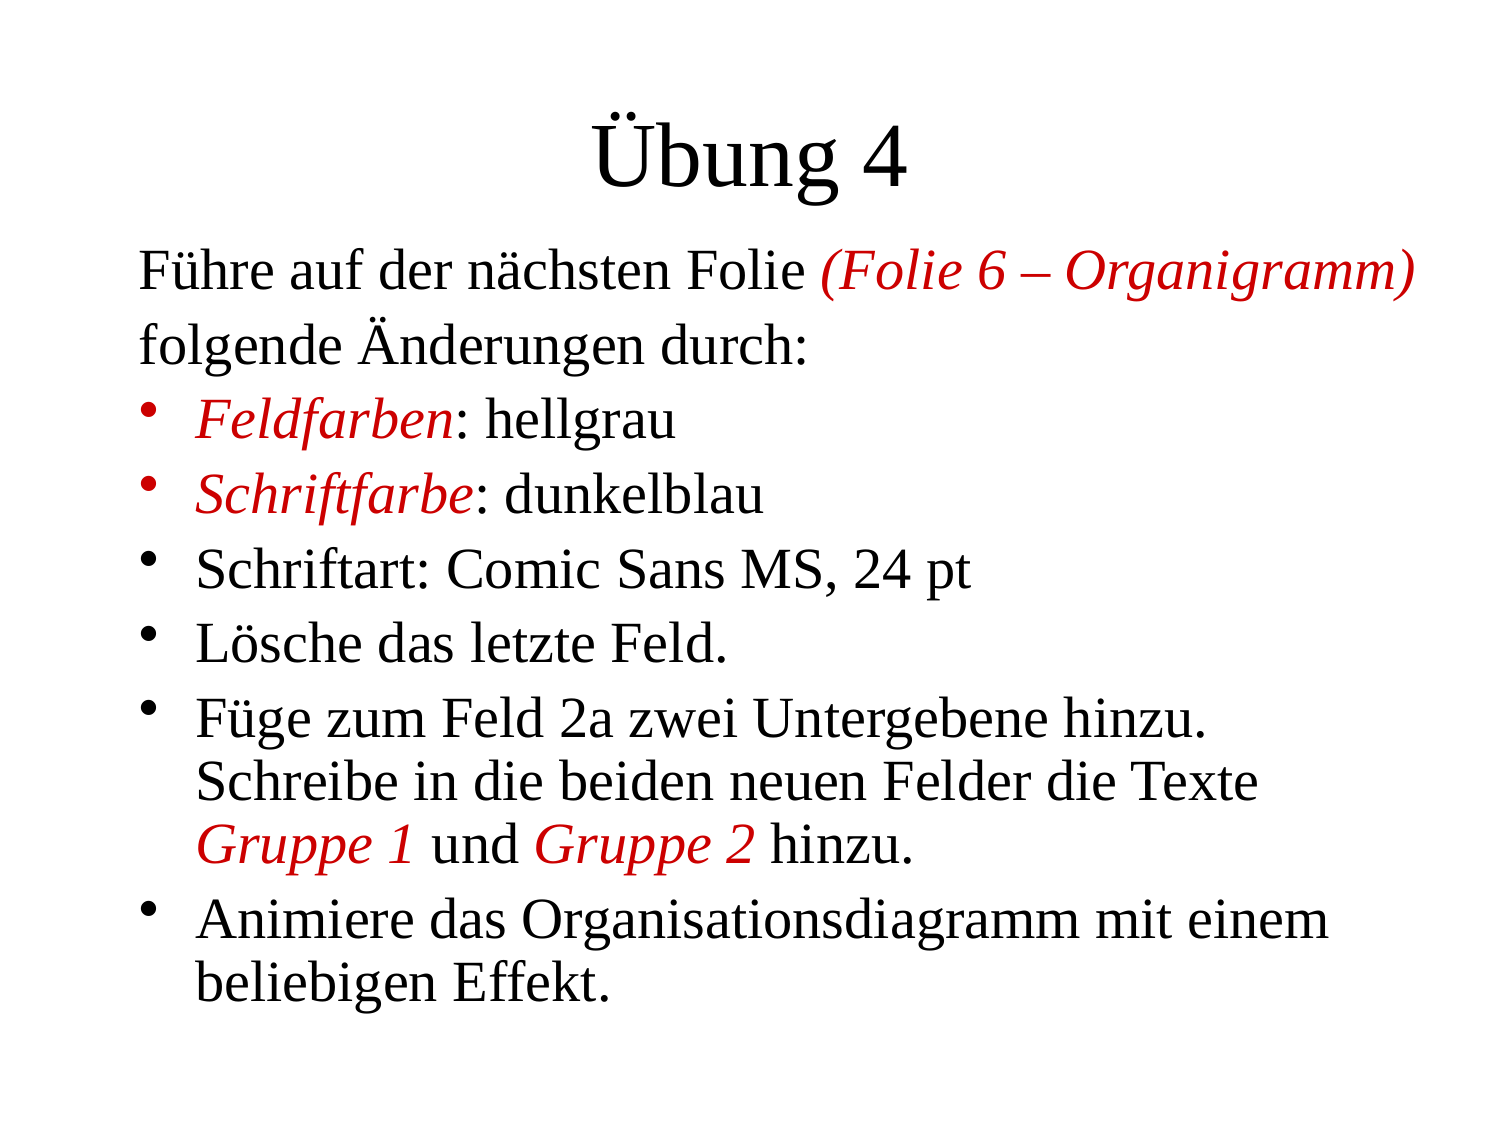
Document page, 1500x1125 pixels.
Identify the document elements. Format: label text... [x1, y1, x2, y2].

title Übung 4 [111, 77, 1388, 222]
list Führe auf der nächsten Folie (Folie 6 – Organigramm) folgende Änderungen durch: Feldfarben: hellgrau Schriftfarbe: dunkelblau Schriftart: Comic Sans MS, 24 pt Lösche das letzte Feld. Füge zum Feld 2a zwei Untergebene hinzu. Schreibe in die beiden neuen Felder die Texte Gruppe 1 und Gruppe 2 hinzu. Animiere das Organisationsdiagramm mit einem beliebigen Effekt. [123, 231, 1436, 1048]
